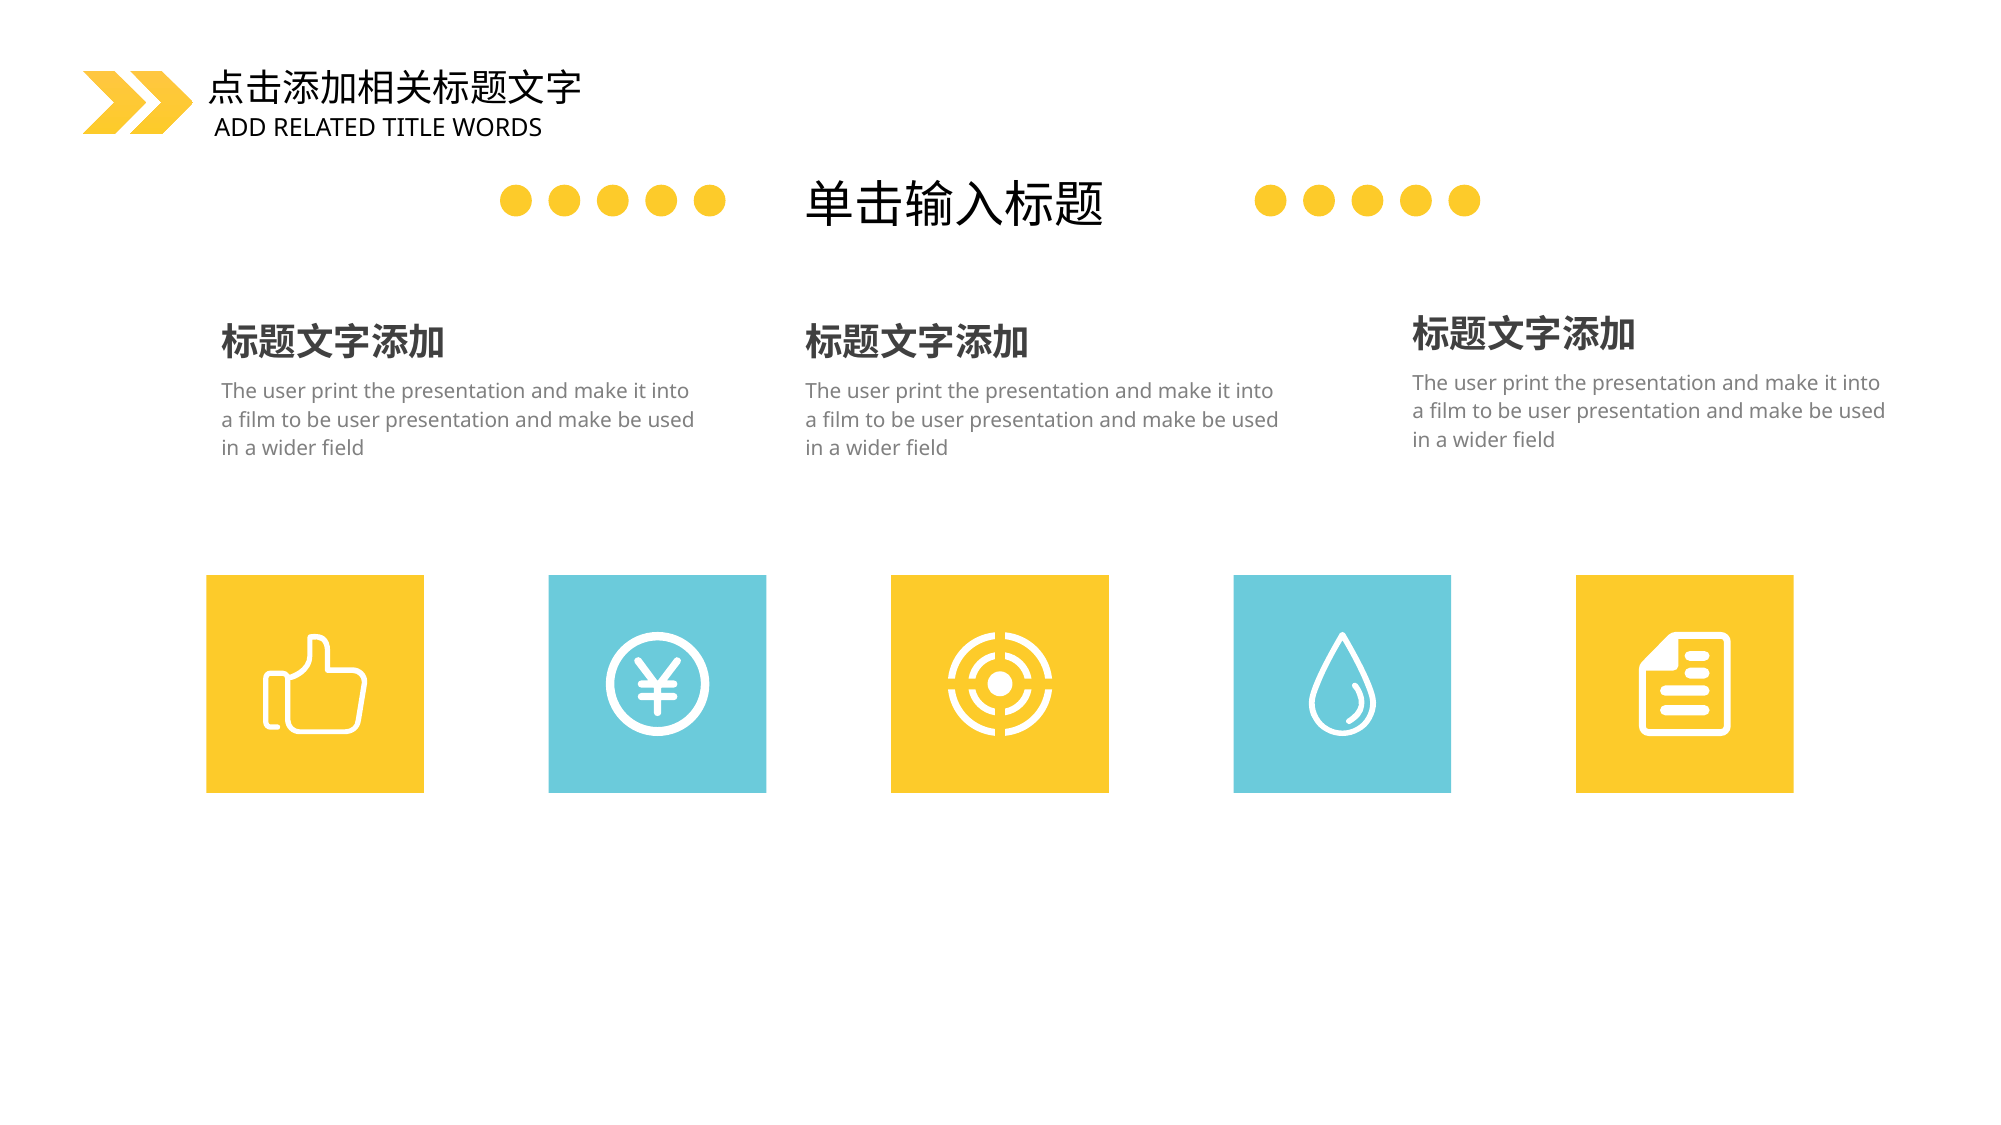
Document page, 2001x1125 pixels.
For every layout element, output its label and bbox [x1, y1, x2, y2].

text_box [499, 164, 1481, 241]
text_box [1233, 575, 1452, 793]
text_box [548, 575, 767, 793]
text_box [891, 575, 1109, 793]
text_box [790, 310, 1306, 469]
text_box [206, 575, 424, 793]
text_box [1397, 302, 1913, 461]
text_box [206, 310, 722, 469]
text_box [1575, 575, 1794, 793]
